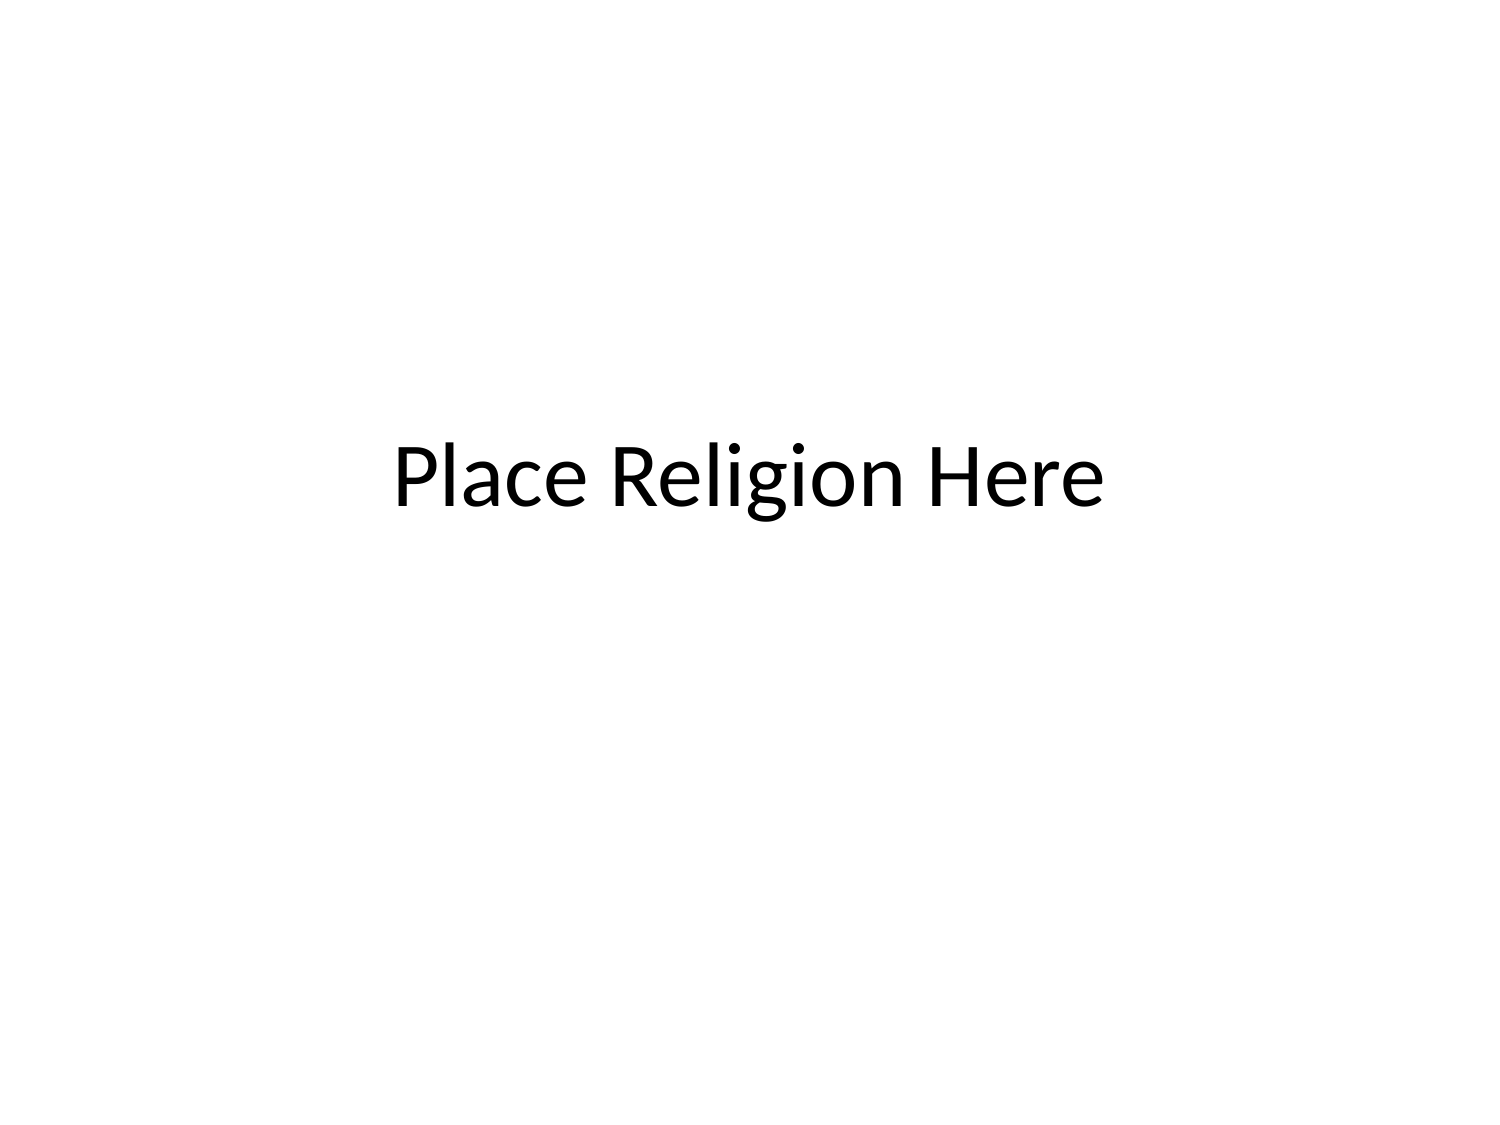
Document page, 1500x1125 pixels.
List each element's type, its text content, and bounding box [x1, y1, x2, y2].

title Place Religion Here [112, 349, 1388, 591]
